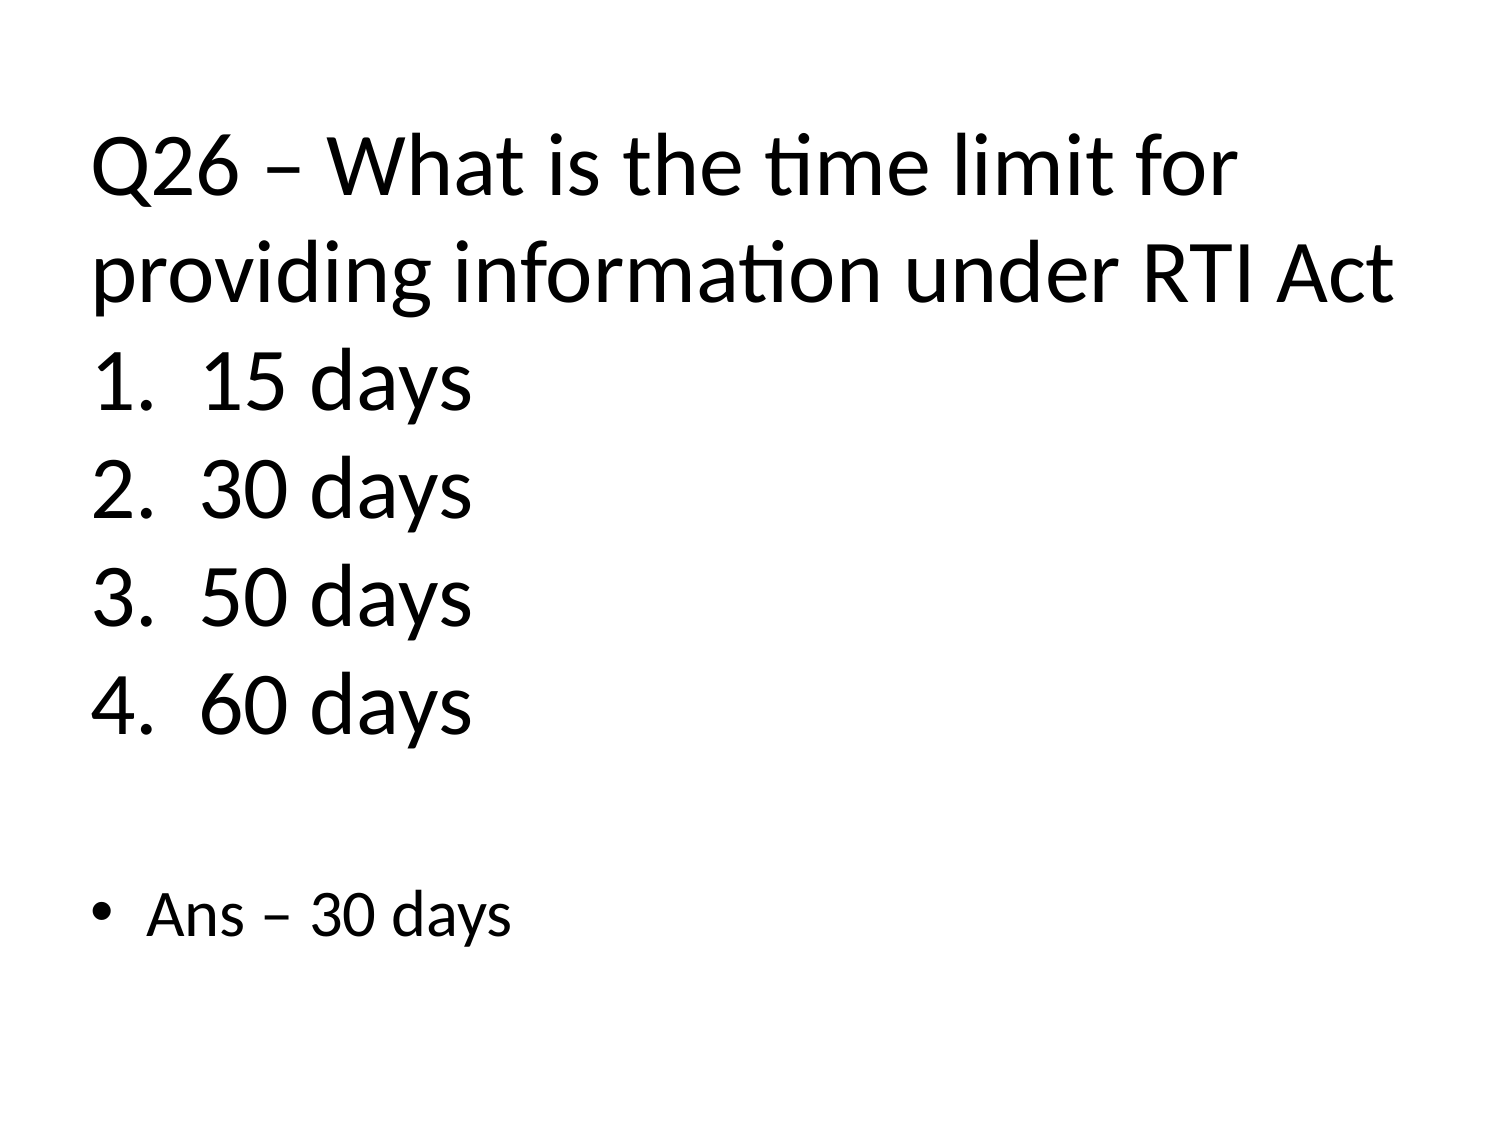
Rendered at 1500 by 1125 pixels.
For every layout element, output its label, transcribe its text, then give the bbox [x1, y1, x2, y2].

title Q26 – What is the time limit for providing information under RTI Act 1. 15 days 2. 30 days 3. 50 days 4. 60 days [75, 45, 1425, 813]
list Ans – 30 days [75, 862, 1425, 1005]
